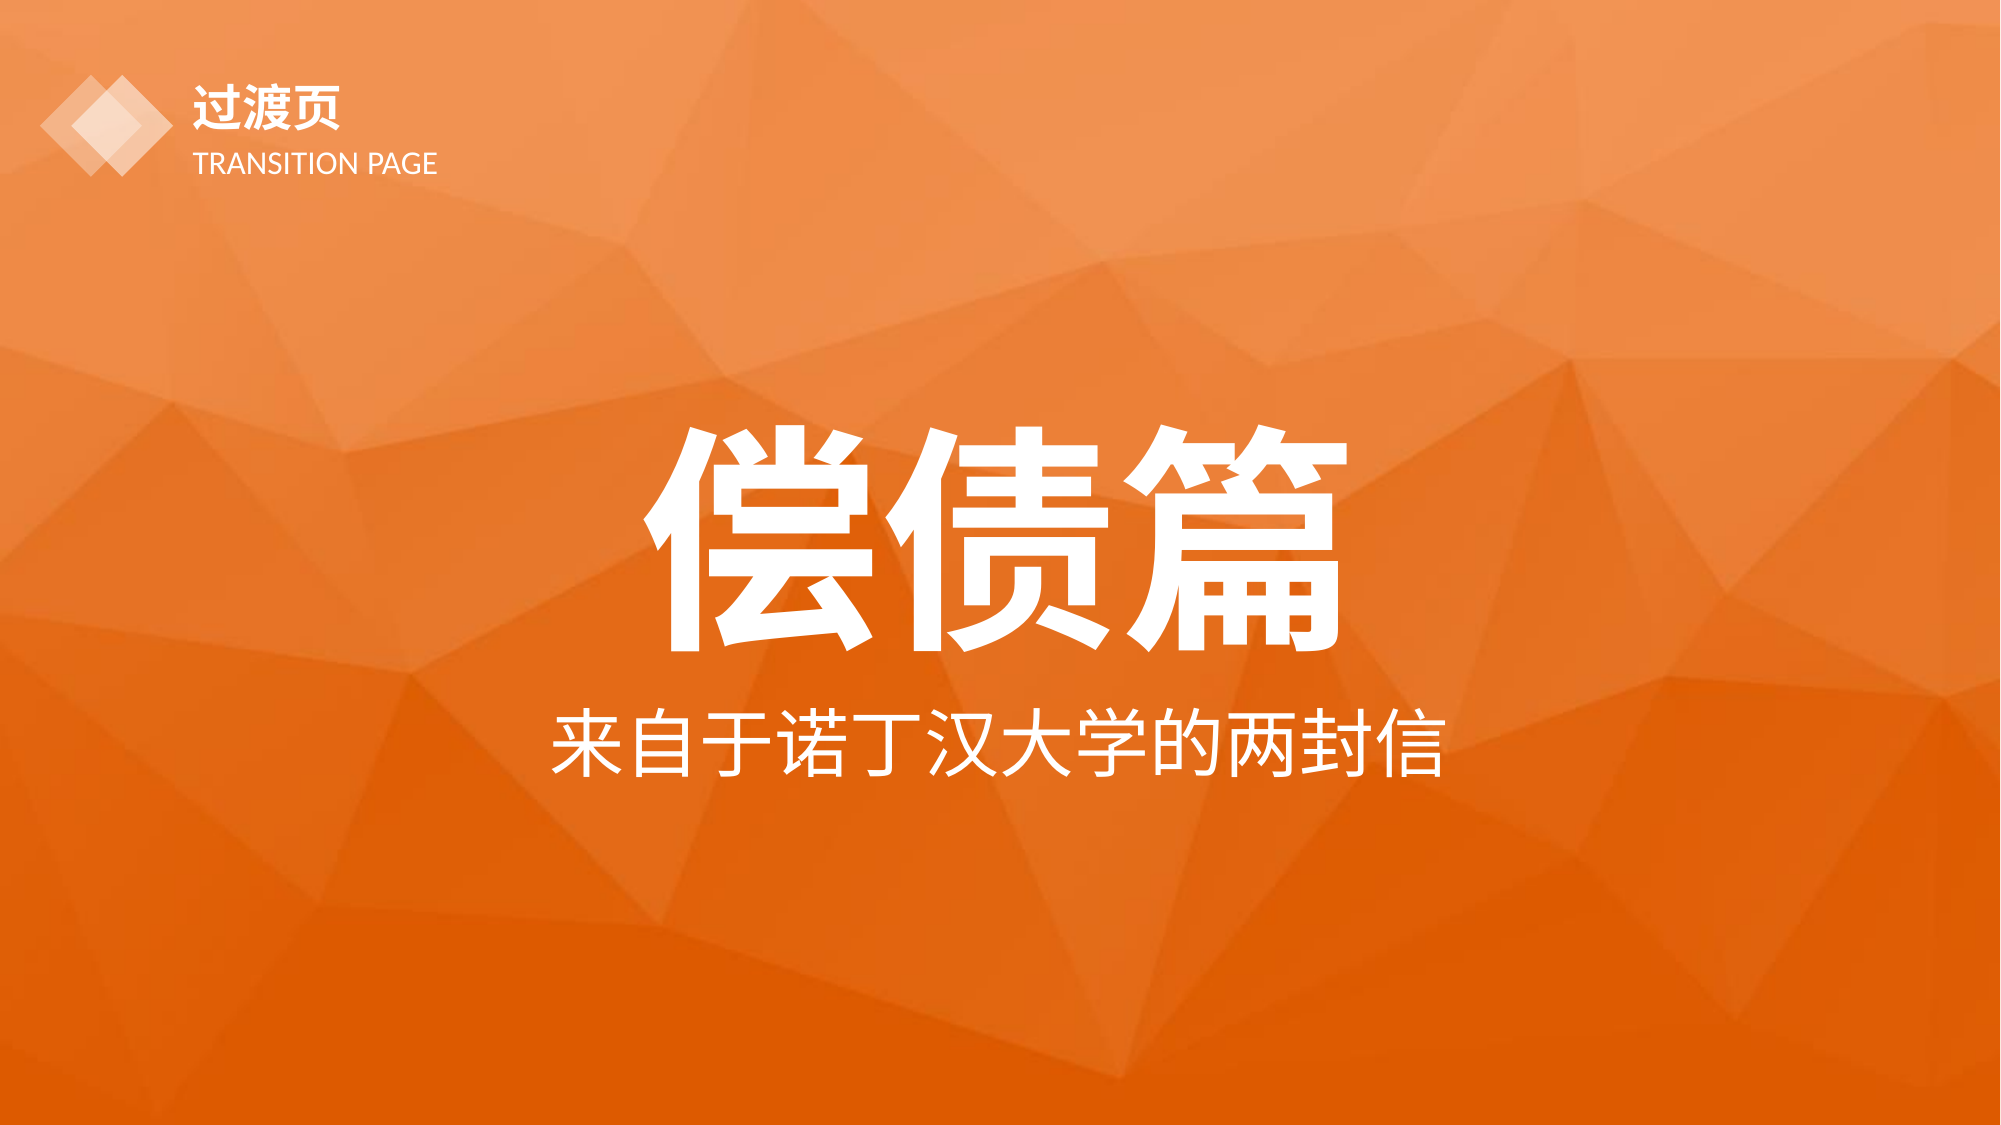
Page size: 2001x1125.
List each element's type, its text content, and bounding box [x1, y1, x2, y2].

text_box 过渡页 TRANSITION PAGE [177, 61, 507, 189]
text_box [39, 74, 174, 177]
picture [0, 0, 2001, 1125]
text_box 偿债篇 来自于诺丁汉大学的两封信 [154, 326, 1846, 794]
